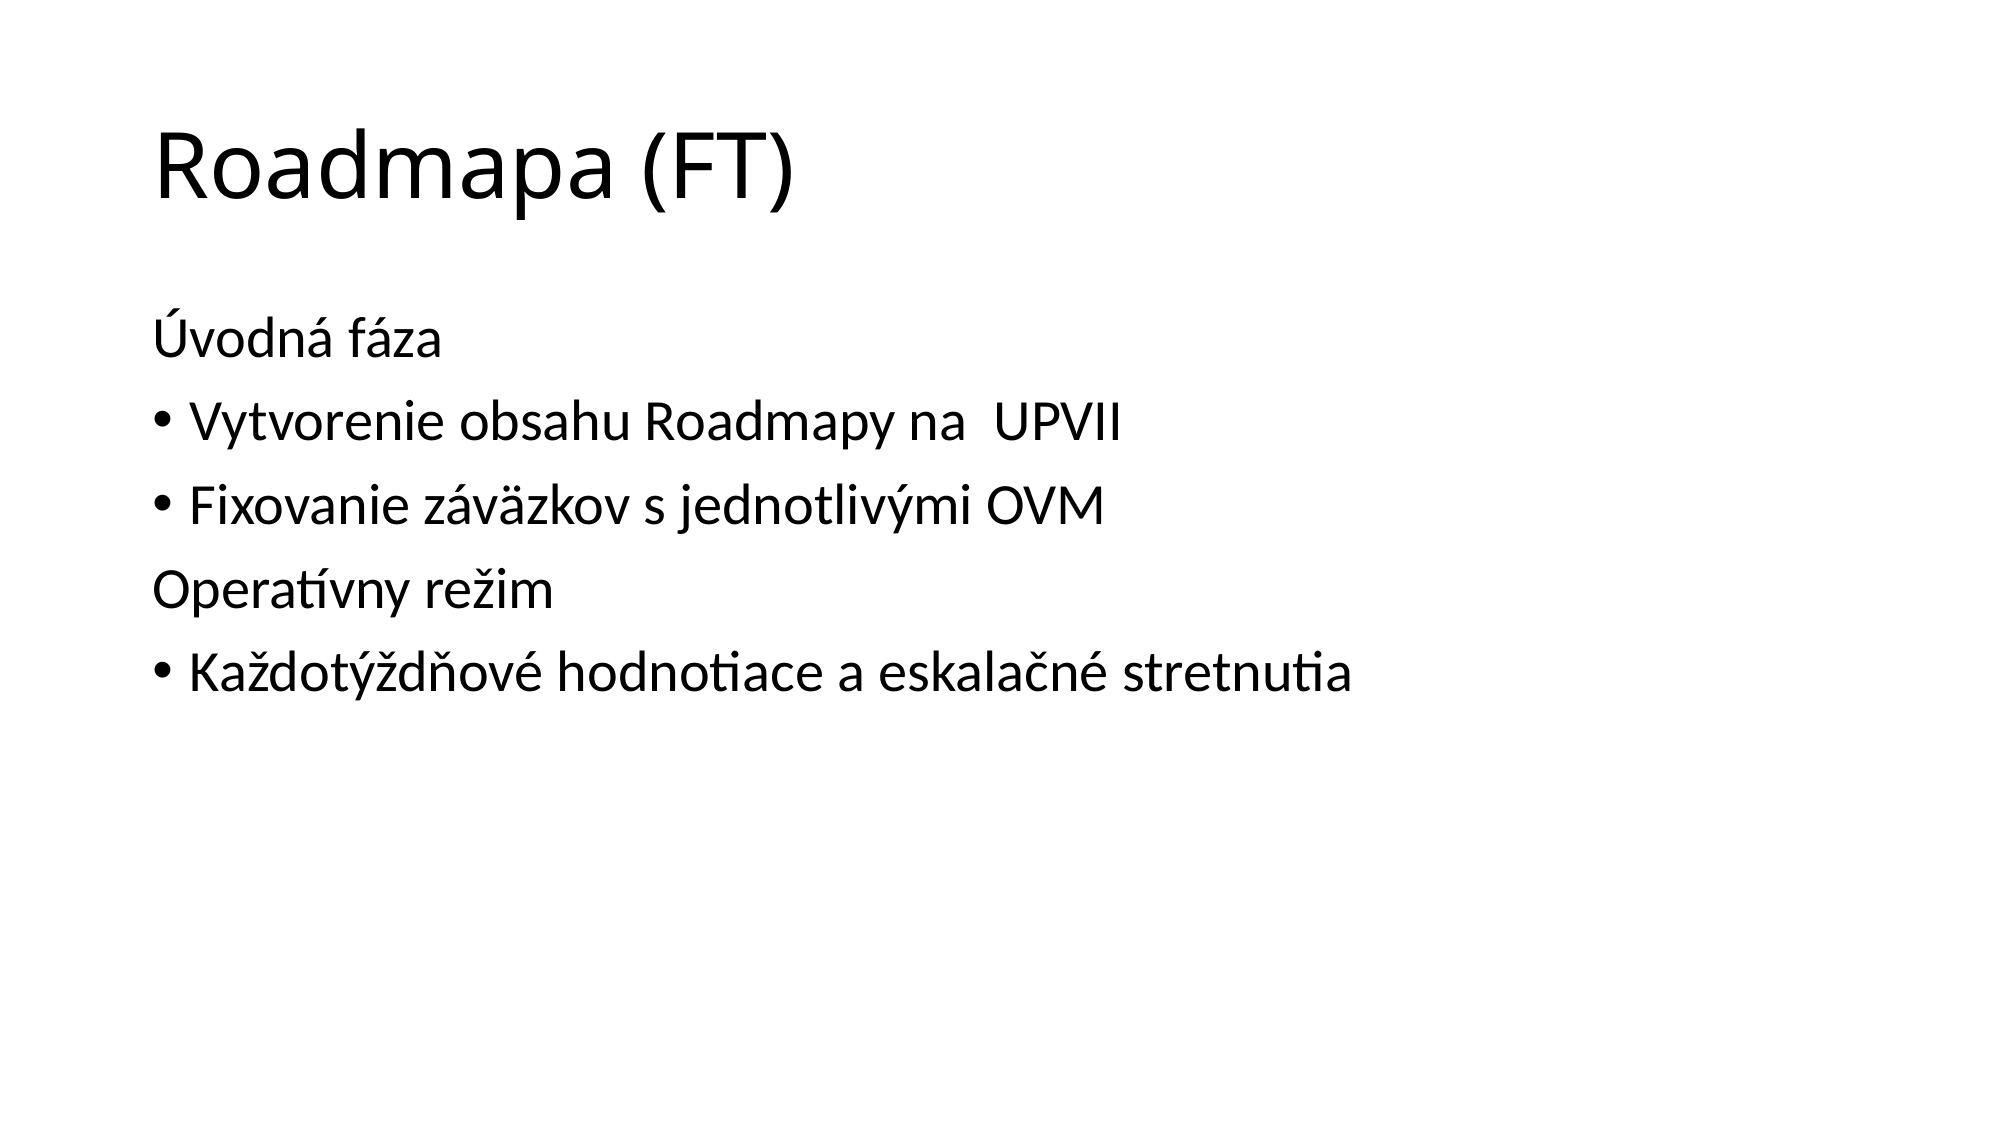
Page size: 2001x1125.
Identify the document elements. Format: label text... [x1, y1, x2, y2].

list Úvodná fáza Vytvorenie obsahu Roadmapy na UPVII Fixovanie záväzkov s jednotlivými OVM Operatívny režim Každotýždňové hodnotiace a eskalačné stretnutia [137, 299, 1863, 1014]
title Roadmapa (FT) [137, 59, 1863, 278]
